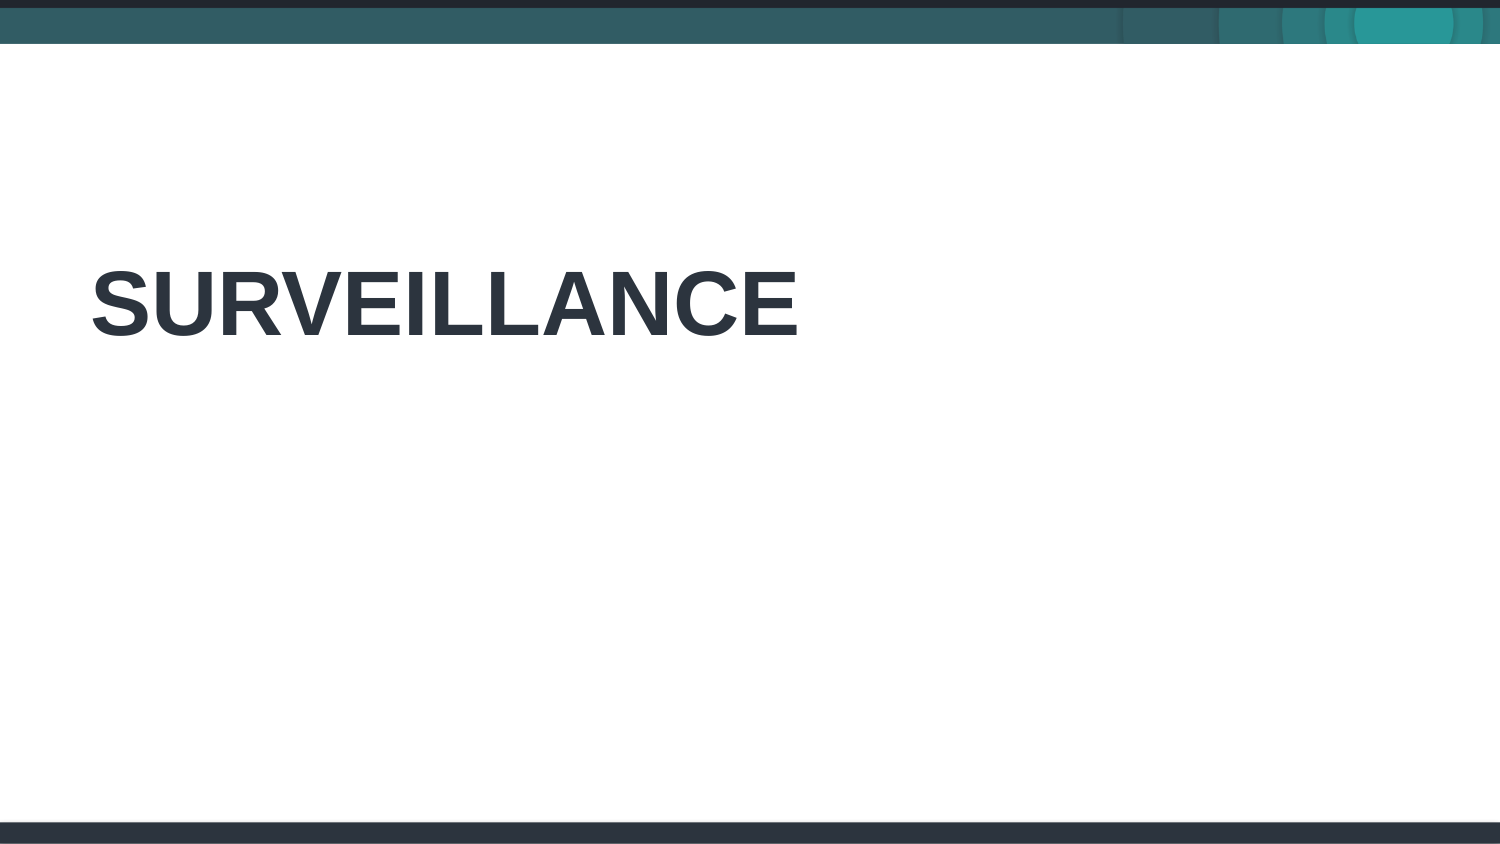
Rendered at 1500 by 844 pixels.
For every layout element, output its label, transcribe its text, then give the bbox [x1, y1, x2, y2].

title Surveillance [75, 257, 1350, 440]
picture [0, 0, 1500, 44]
